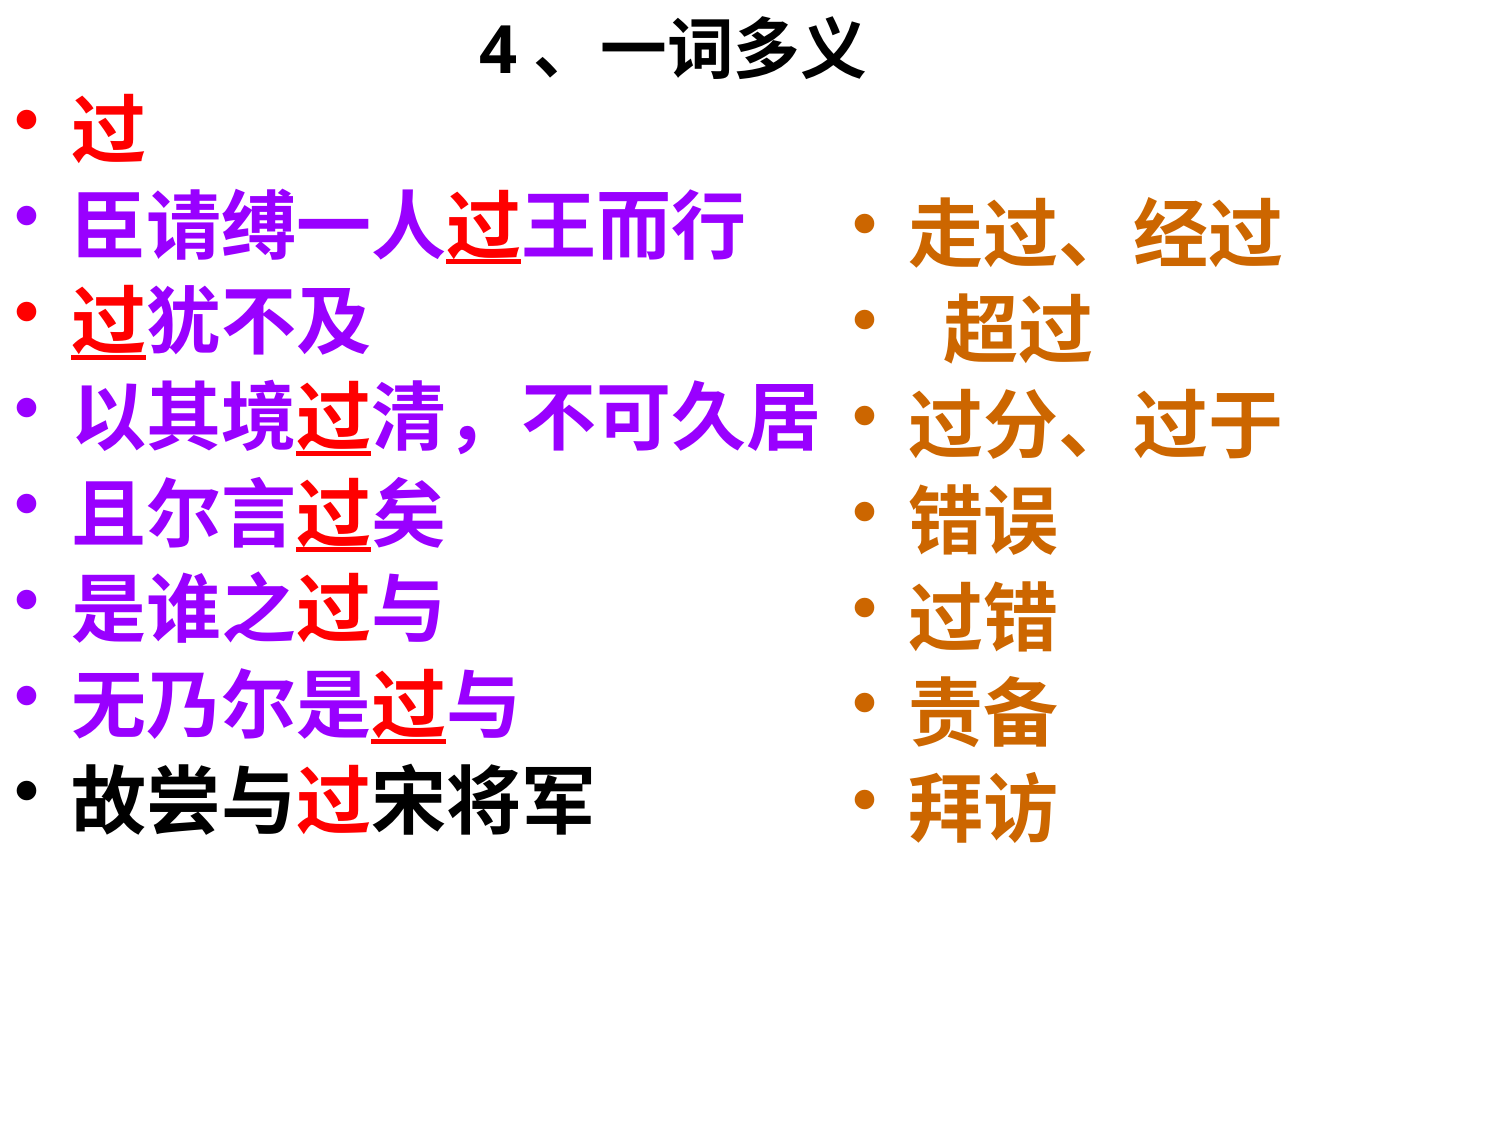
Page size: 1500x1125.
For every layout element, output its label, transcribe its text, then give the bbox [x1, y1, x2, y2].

text_box 4、一词多义 [322, 0, 1025, 188]
list 走过、经过 超过 过分、过于 错误 过错 责备 拜访 [837, 49, 1451, 1026]
list 过 臣请缚一人过王而行 过犹不及 以其境过清，不可久居 且尔言过矣 是谁之过与 无乃尔是过与 故尝与过宋将军 [0, 0, 913, 1125]
